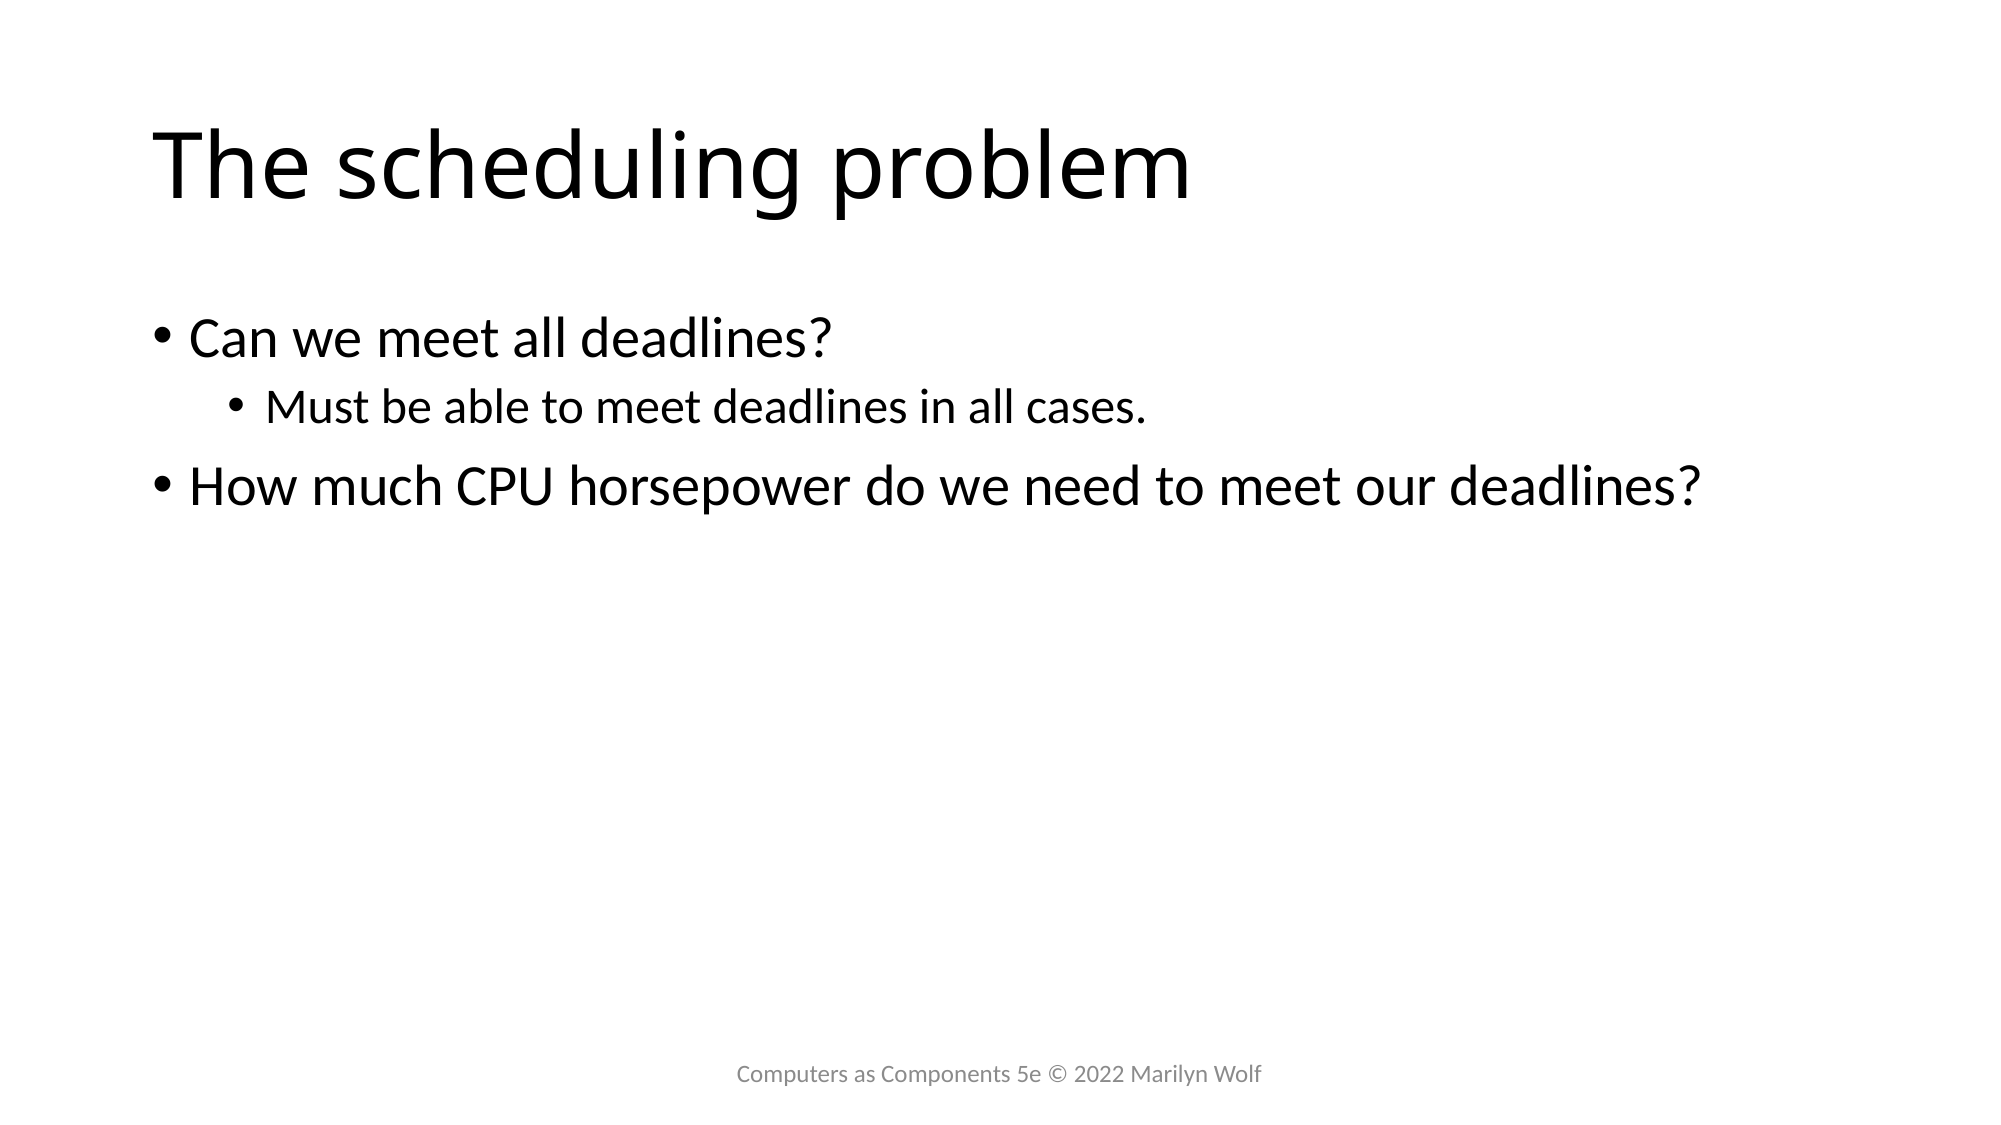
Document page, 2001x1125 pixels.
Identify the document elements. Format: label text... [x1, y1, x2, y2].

footer Computers as Components 5e © 2022 Marilyn Wolf [662, 1042, 1338, 1103]
list Can we meet all deadlines? Must be able to meet deadlines in all cases. How much CPU horsepower do we need to meet our deadlines? [137, 299, 1863, 1014]
title The scheduling problem [137, 59, 1863, 278]
